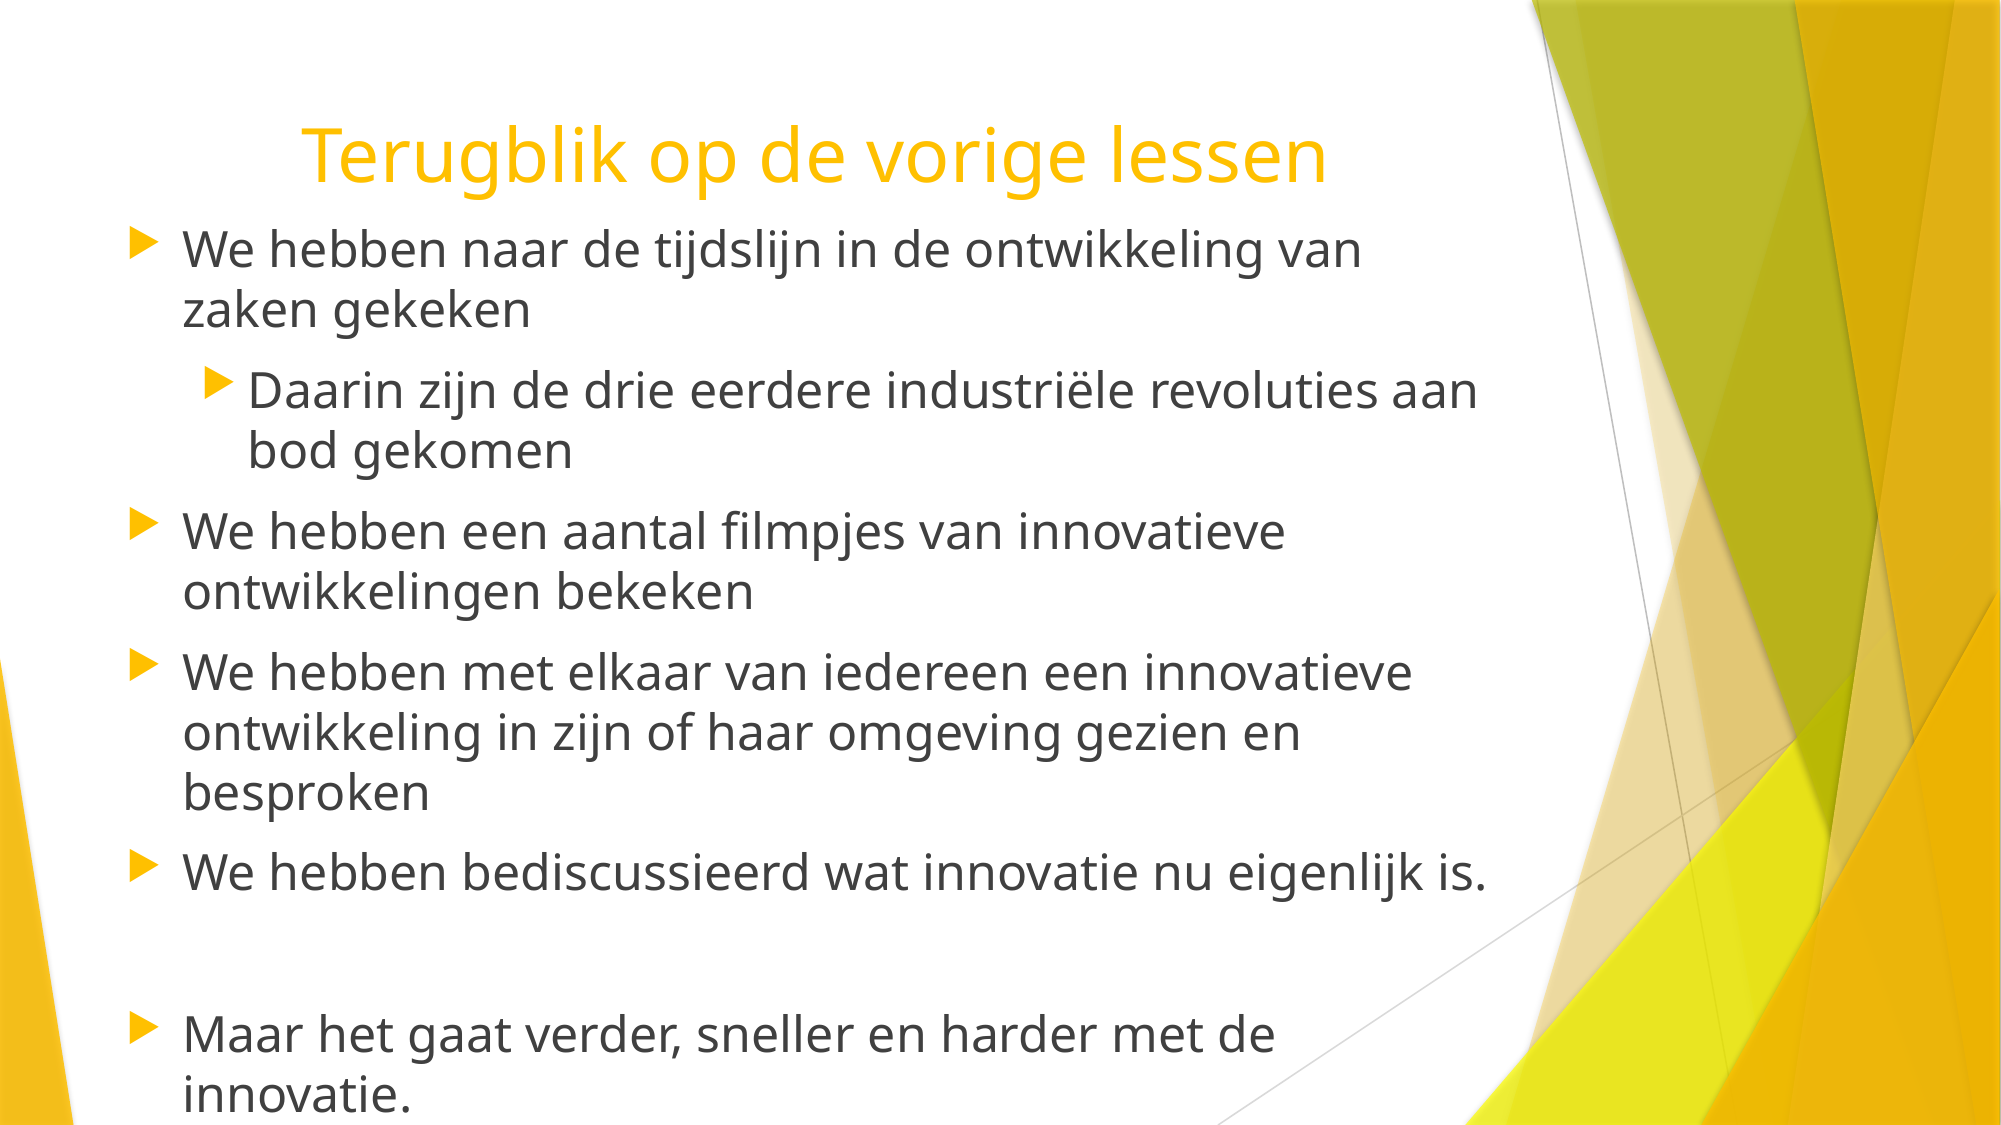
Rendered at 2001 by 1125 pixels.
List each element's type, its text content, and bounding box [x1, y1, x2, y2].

title Terugblik op de vorige lessen [111, 99, 1522, 210]
list We hebben naar de tijdslijn in de ontwikkeling van zaken gekeken Daarin zijn de drie eerdere industriële revoluties aan bod gekomen We hebben een aantal filmpjes van innovatieve ontwikkelingen bekeken We hebben met elkaar van iedereen een innovatieve ontwikkeling in zijn of haar omgeving gezien en besproken We hebben bediscussieerd wat innovatie nu eigenlijk is. Maar het gaat verder, sneller en harder met de innovatie. [111, 210, 1522, 1029]
